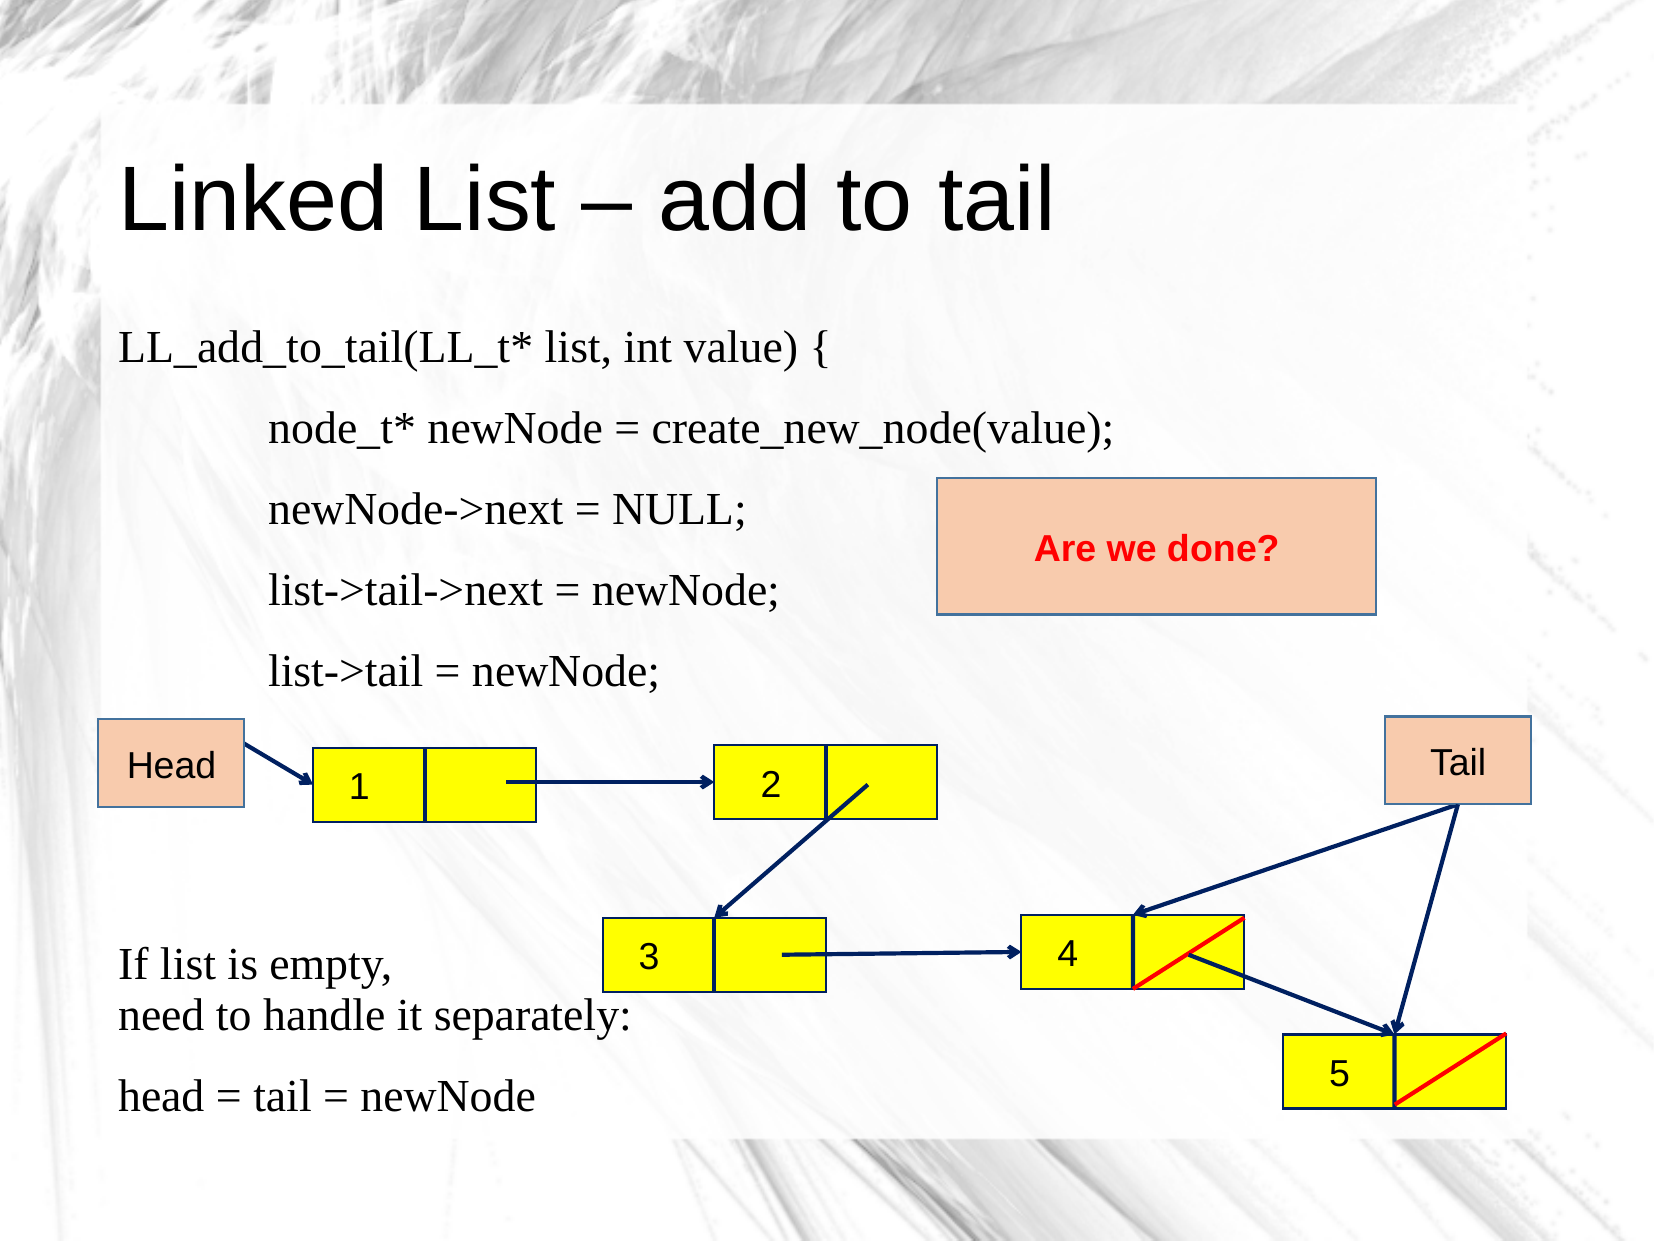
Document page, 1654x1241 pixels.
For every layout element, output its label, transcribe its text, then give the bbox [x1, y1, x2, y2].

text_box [714, 745, 938, 820]
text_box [781, 951, 1021, 955]
list LL_add_to_tail(LL_t* list, int value) { node_t* newNode = create_new_node(value); newNode->next = NULL; list->tail->next = newNode; list->tail = newNode; If list is empty, need to handle it separately: head = tail = newNode [118, 319, 1571, 1109]
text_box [1282, 1035, 1506, 1109]
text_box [1188, 954, 1394, 1035]
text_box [1394, 1033, 1507, 1105]
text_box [313, 747, 537, 822]
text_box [714, 784, 868, 918]
text_box Tail [1384, 716, 1532, 805]
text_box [602, 917, 826, 992]
text_box Are we done? [937, 478, 1377, 615]
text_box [1132, 804, 1394, 915]
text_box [240, 741, 314, 785]
text_box Head [98, 719, 245, 808]
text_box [1394, 804, 1458, 1035]
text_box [1132, 917, 1245, 989]
picture [0, 0, 1654, 1241]
title Linked List – add to tail [118, 112, 1506, 281]
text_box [1021, 914, 1245, 989]
